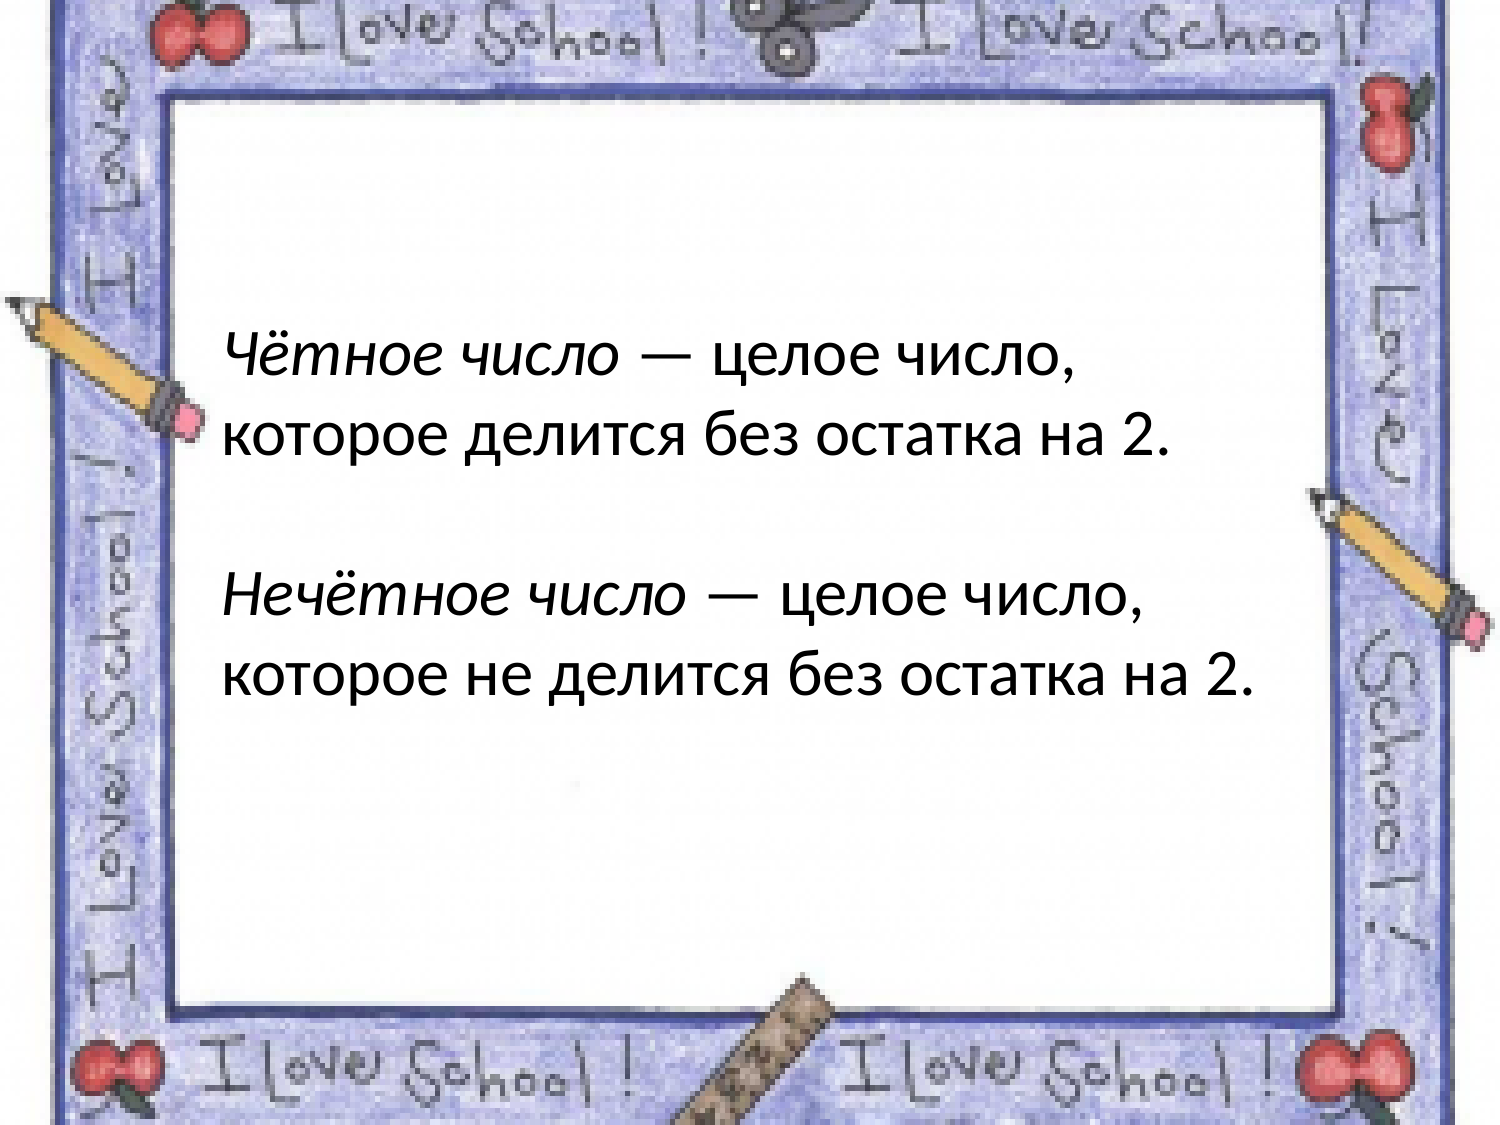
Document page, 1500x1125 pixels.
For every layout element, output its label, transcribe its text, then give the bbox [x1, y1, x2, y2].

text_box Чётное число — целое число, которое делится без остатка на 2. Нечётное число — целое число, которое не делится без остатка на 2. [206, 301, 1282, 716]
picture [0, 0, 1500, 1125]
